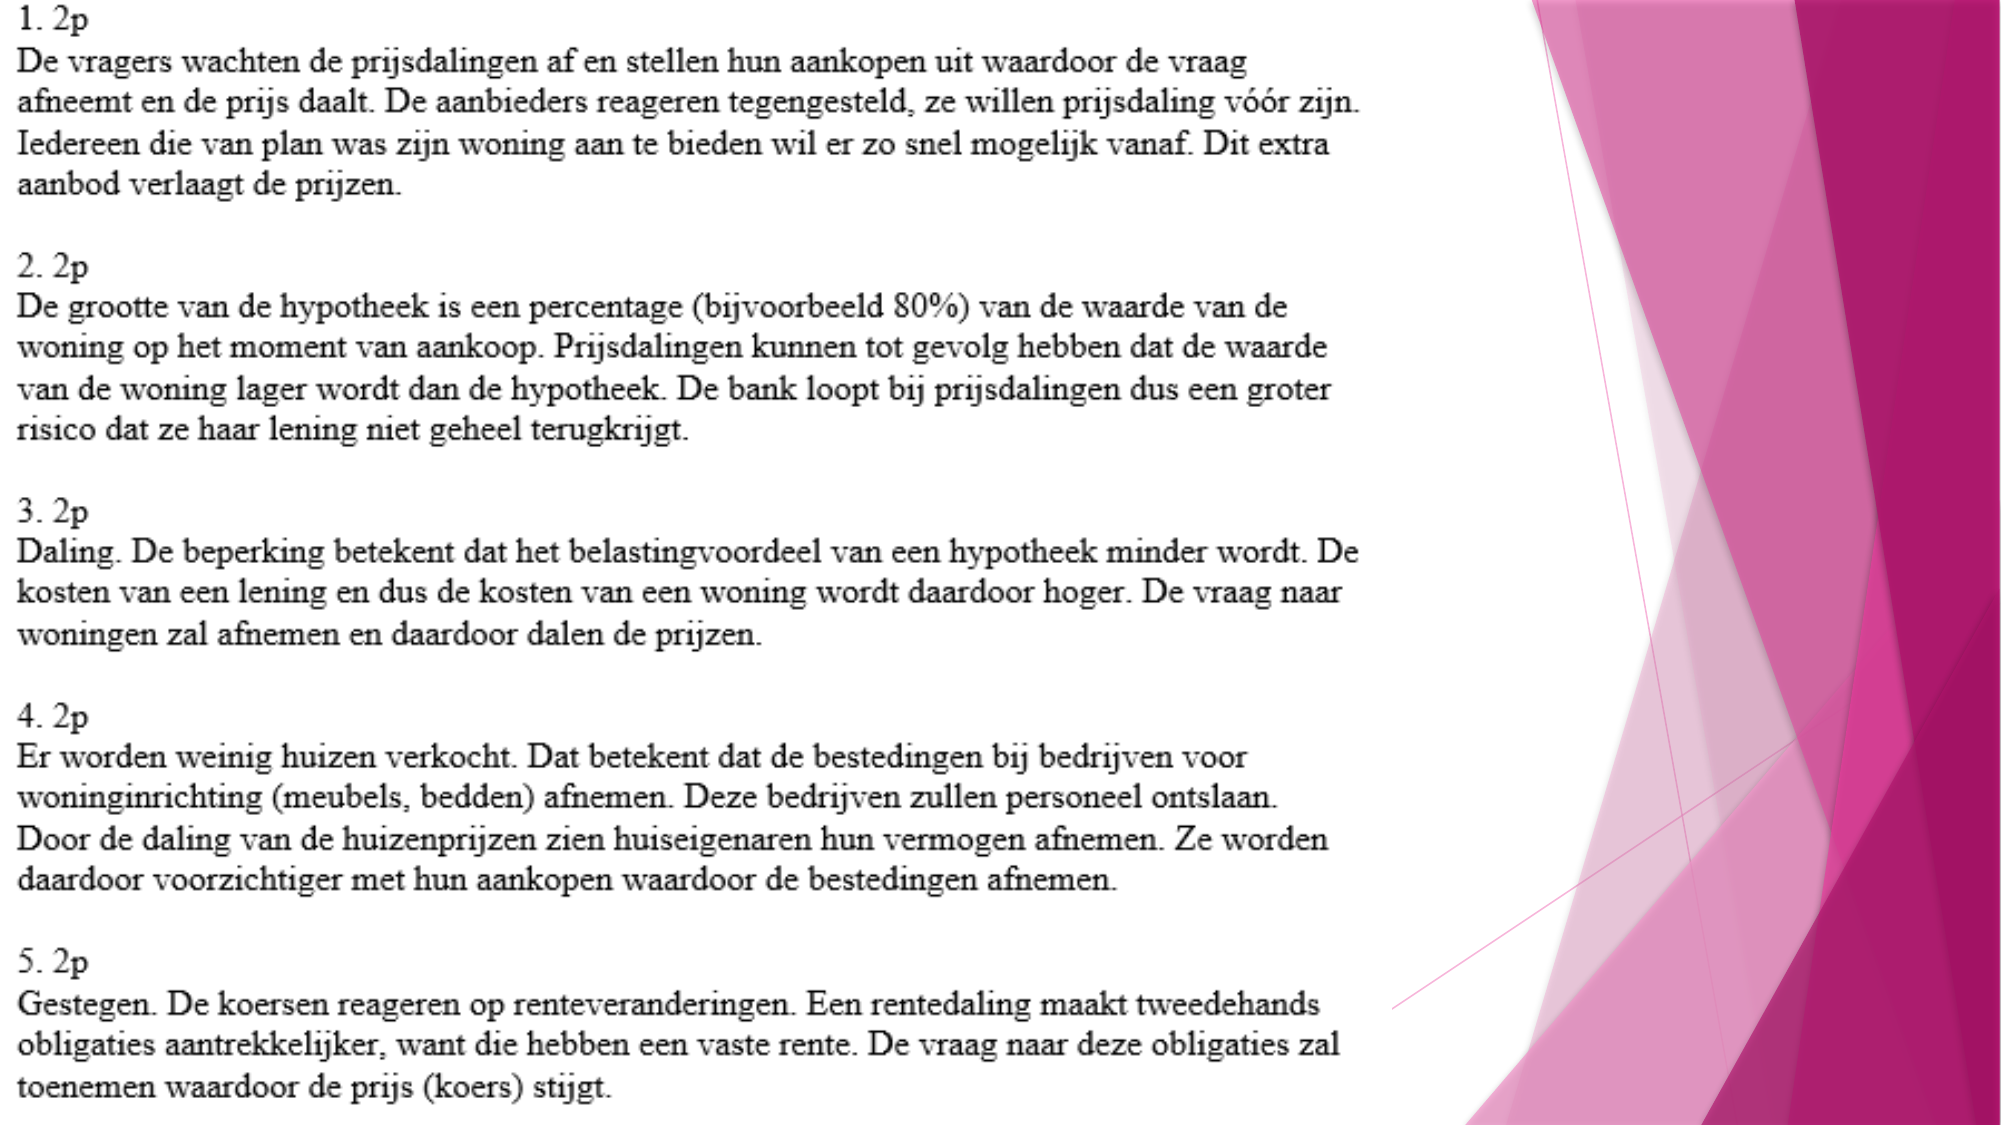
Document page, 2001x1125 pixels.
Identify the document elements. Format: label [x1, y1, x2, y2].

picture [0, 0, 1392, 1125]
